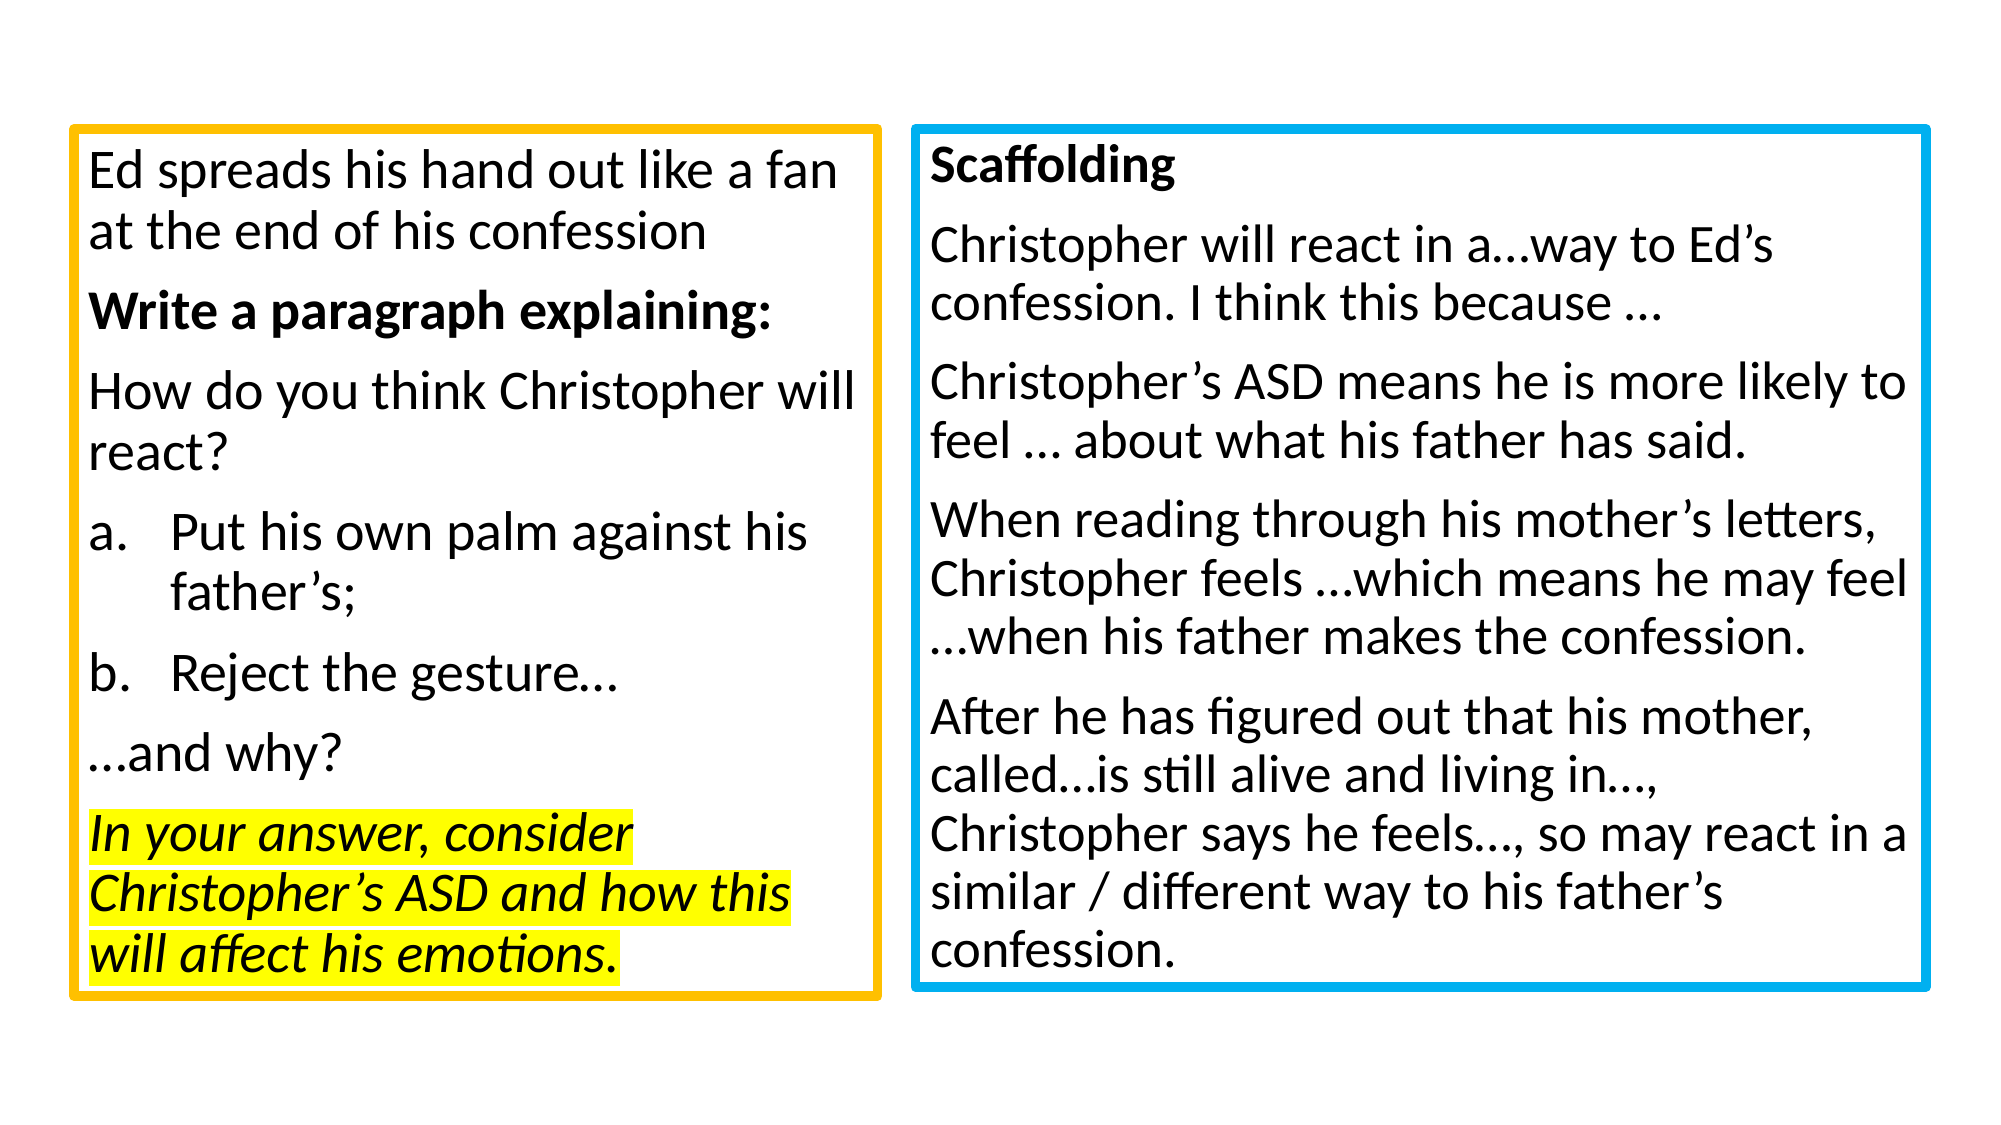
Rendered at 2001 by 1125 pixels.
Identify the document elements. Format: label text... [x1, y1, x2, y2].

text_box Scaffolding Christopher will react in a…way to Ed’s confession. I think this because … Christopher’s ASD means he is more likely to feel … about what his father has said. When reading through his mother’s letters, Christopher feels …which means he may feel …when his father makes the confession. After he has figured out that his mother, called…is still alive and living in…, Christopher says he feels…, so may react in a similar / different way to his father’s confession. [915, 128, 1927, 987]
list Ed spreads his hand out like a fan at the end of his confession Write a paragraph explaining: How do you think Christopher will react? Put his own palm against his father’s; Reject the gesture… …and why? In your answer, consider Christopher’s ASD and how this will affect his emotions. [73, 128, 878, 997]
